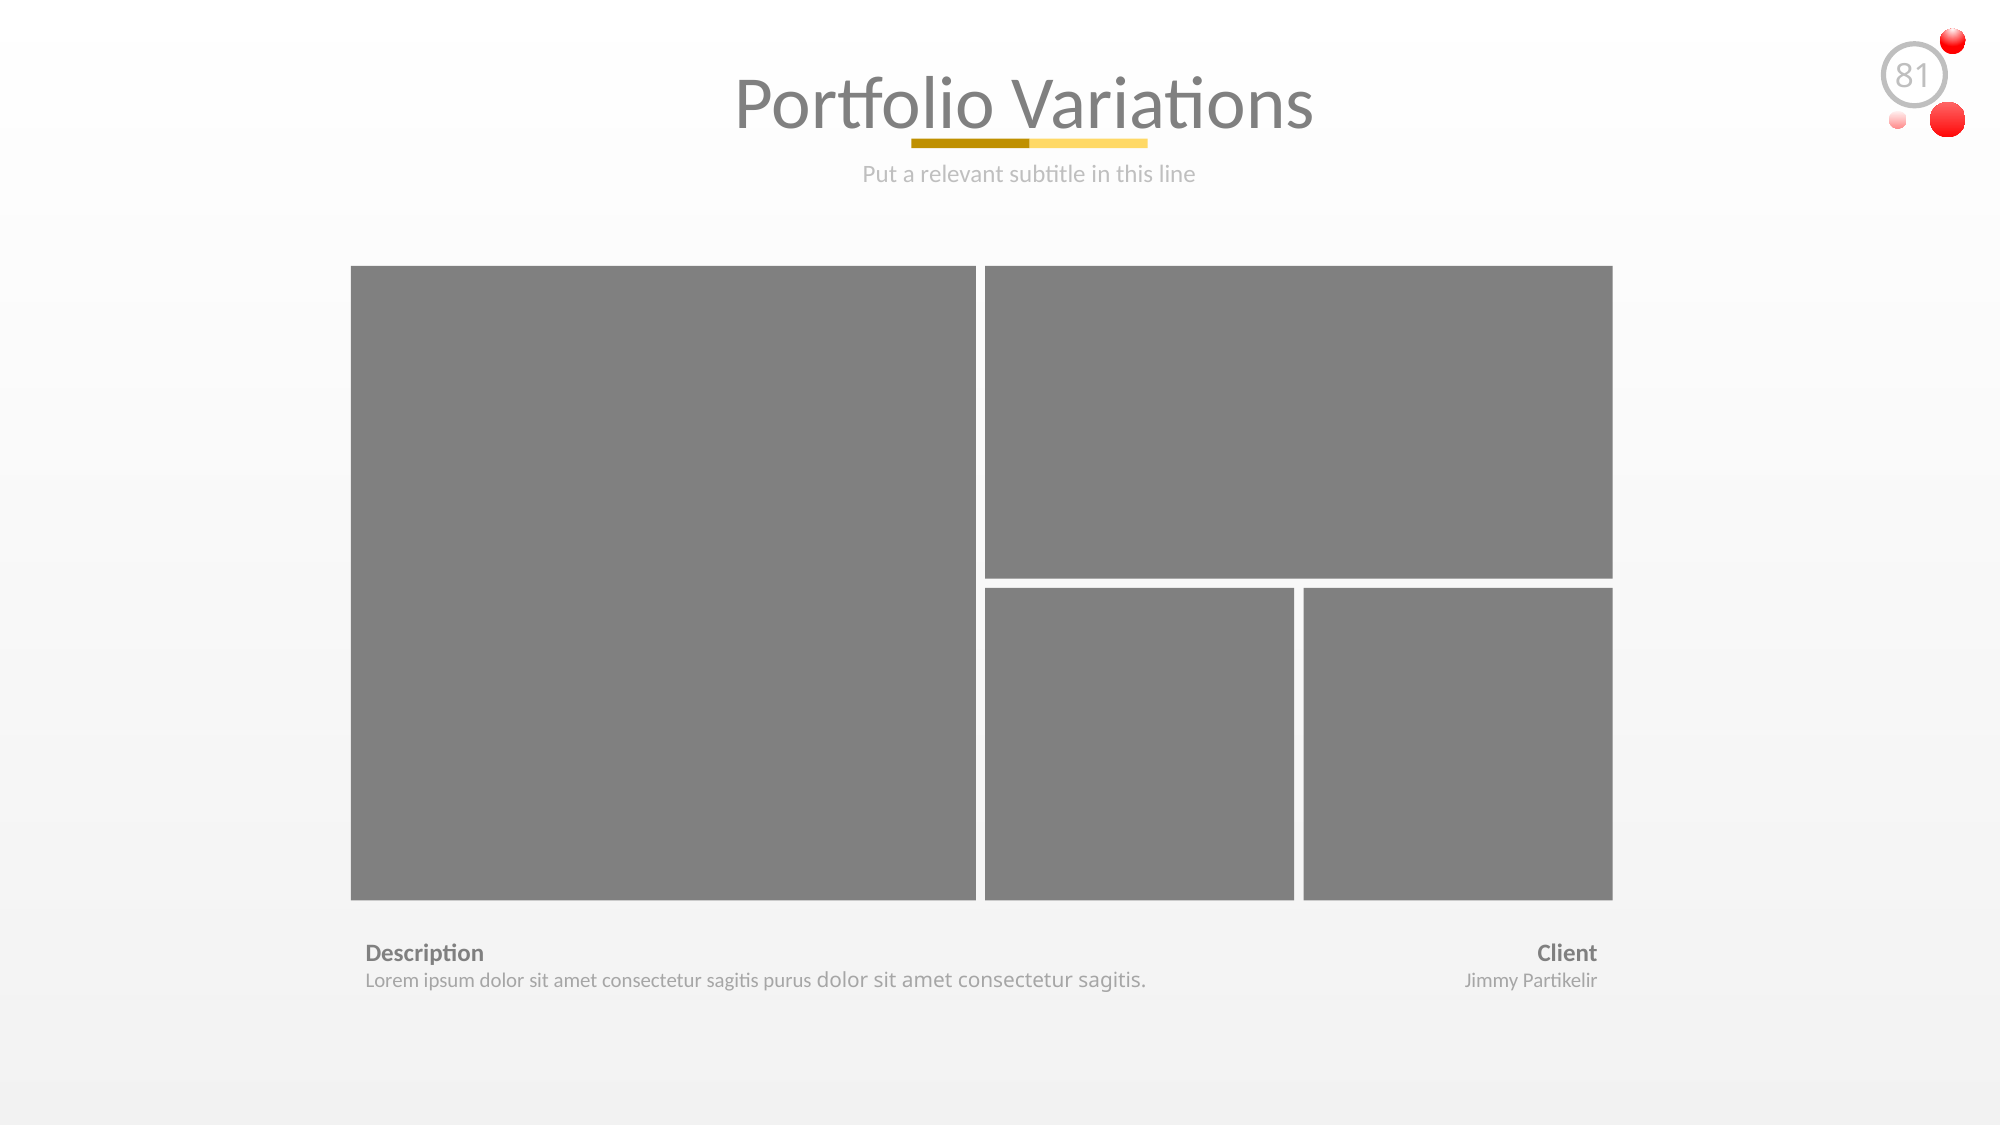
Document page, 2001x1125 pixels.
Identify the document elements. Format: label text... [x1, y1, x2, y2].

text_box [984, 265, 1614, 580]
text_box Portfolio Variations [597, 1, 1454, 152]
text_box [350, 265, 977, 900]
text_box Put a relevant subtitle in this line [792, 142, 1267, 202]
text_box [1876, 28, 1966, 138]
text_box [1303, 587, 1614, 902]
text_box [984, 587, 1295, 900]
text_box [911, 138, 1148, 149]
text_box Description Lorem ipsum dolor sit amet consectetur sagitis purus dolor sit amet consectetur sagitis. [350, 900, 1295, 1028]
text_box Client Jimmy Partikelir [1303, 900, 1613, 1028]
